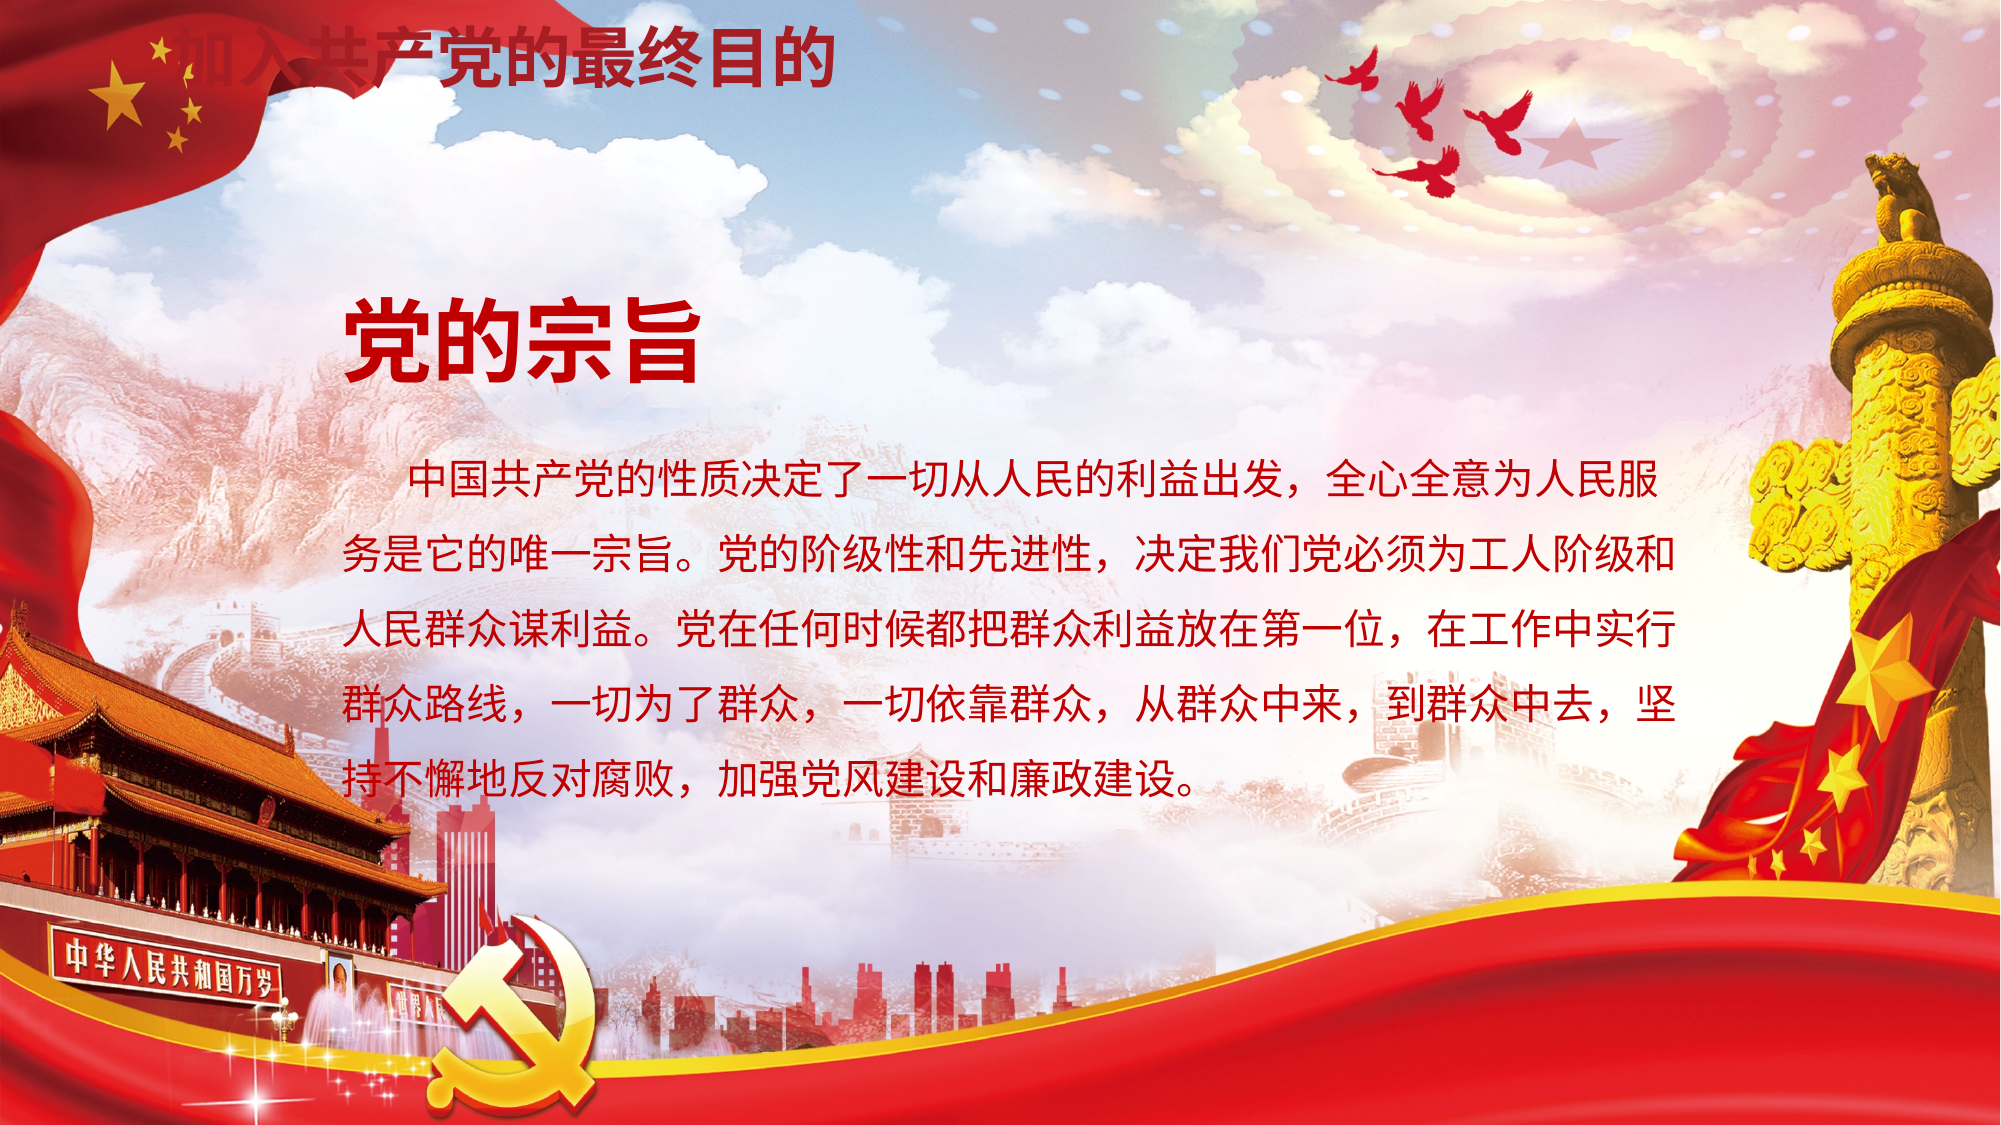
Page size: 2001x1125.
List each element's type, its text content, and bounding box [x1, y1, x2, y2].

text_box 党的宗旨 [258, 276, 791, 402]
title 加入共产党的最终目的 [155, 10, 1132, 113]
picture [0, 0, 2001, 1125]
text_box 中国共产党的性质决定了一切从人民的利益出发，全心全意为人民服务是它的唯一宗旨。党的阶级性和先进性，决定我们党必须为工人阶级和人民群众谋利益。党在任何时候都把群众利益放在第一位，在工作中实行群众路线，一切为了群众，一切依靠群众，从群众中来，到群众中去，坚持不懈地反对腐败，加强党风建设和廉政建设。 [326, 420, 1712, 811]
